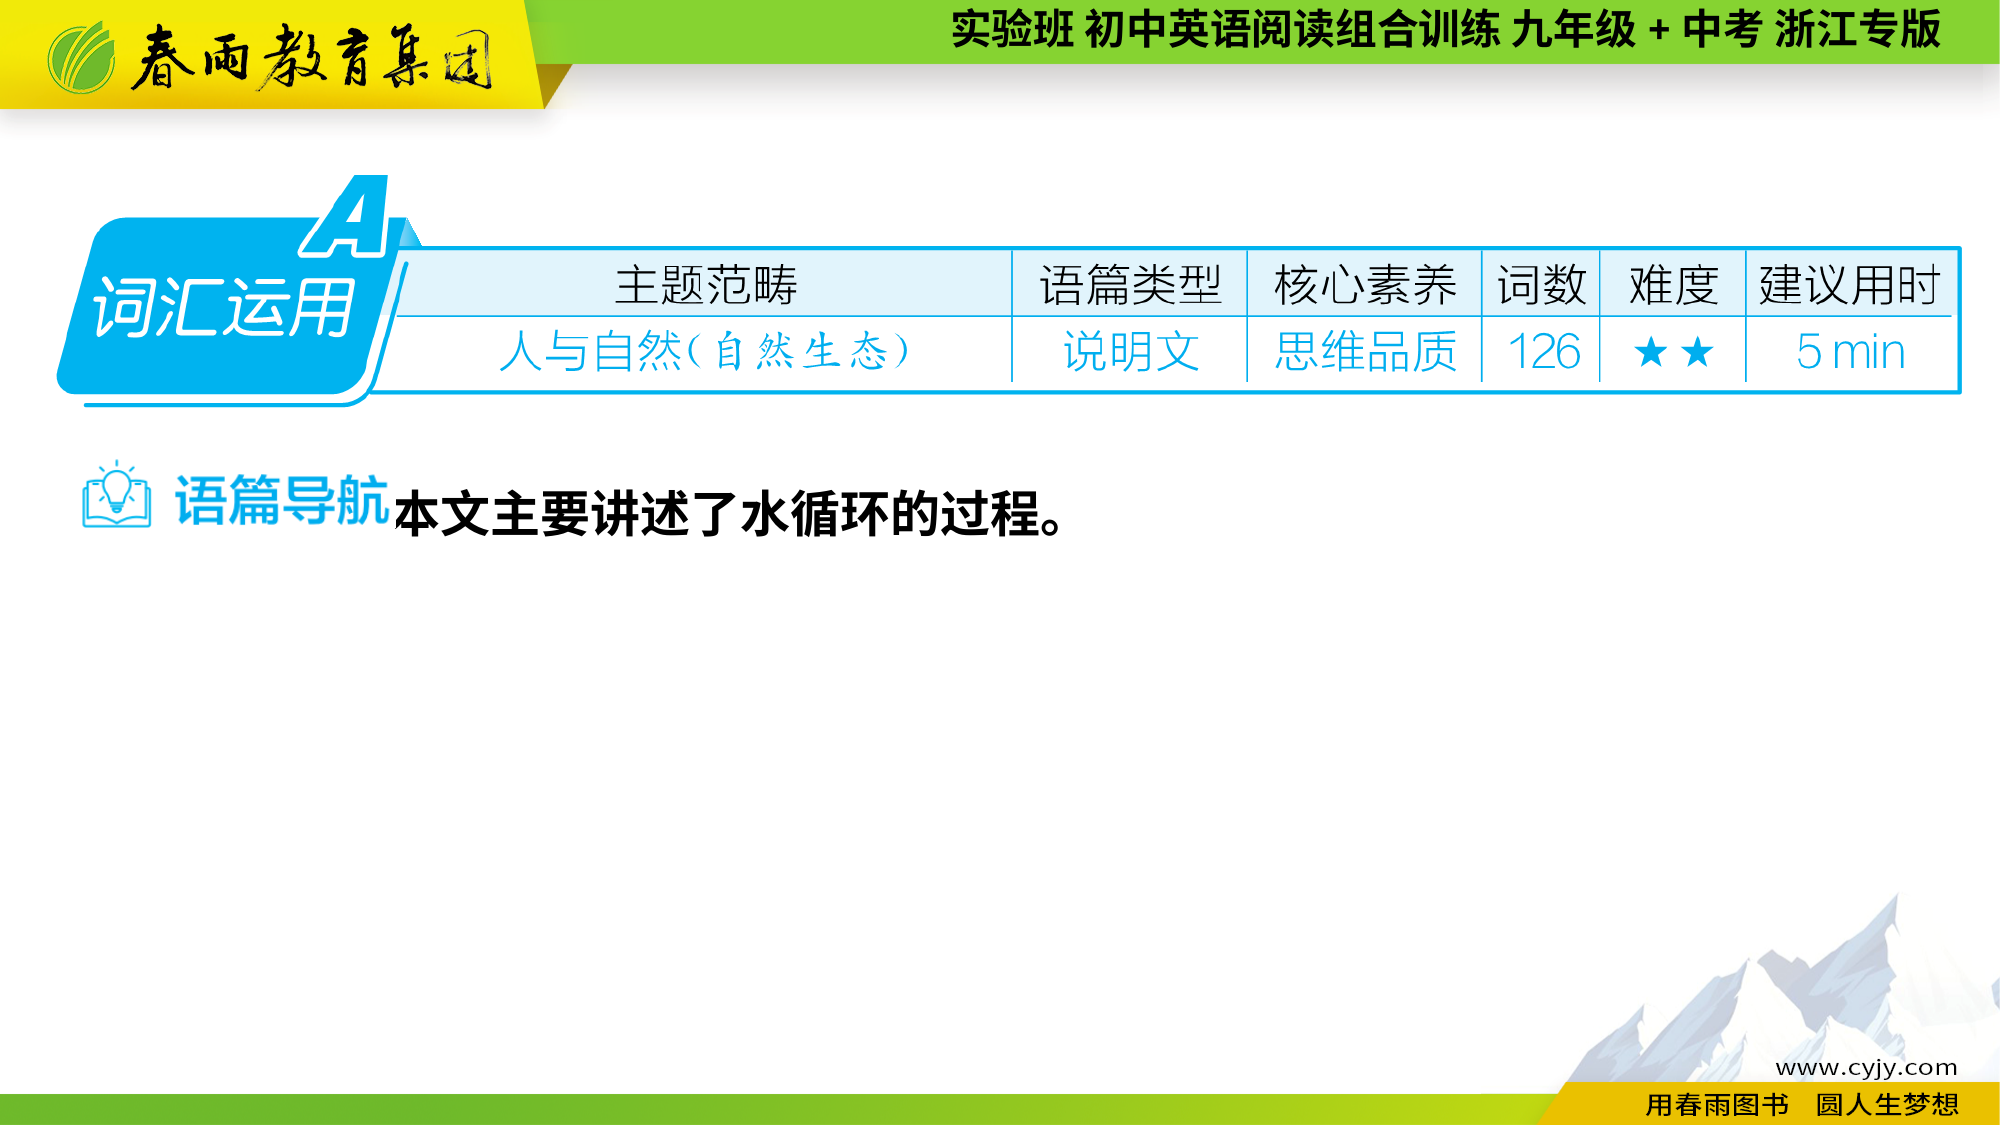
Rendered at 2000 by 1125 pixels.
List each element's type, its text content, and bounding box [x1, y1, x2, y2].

list 本文主要讲述了水循环的过程。 [59, 444, 1944, 540]
picture [0, 0, 2000, 1125]
